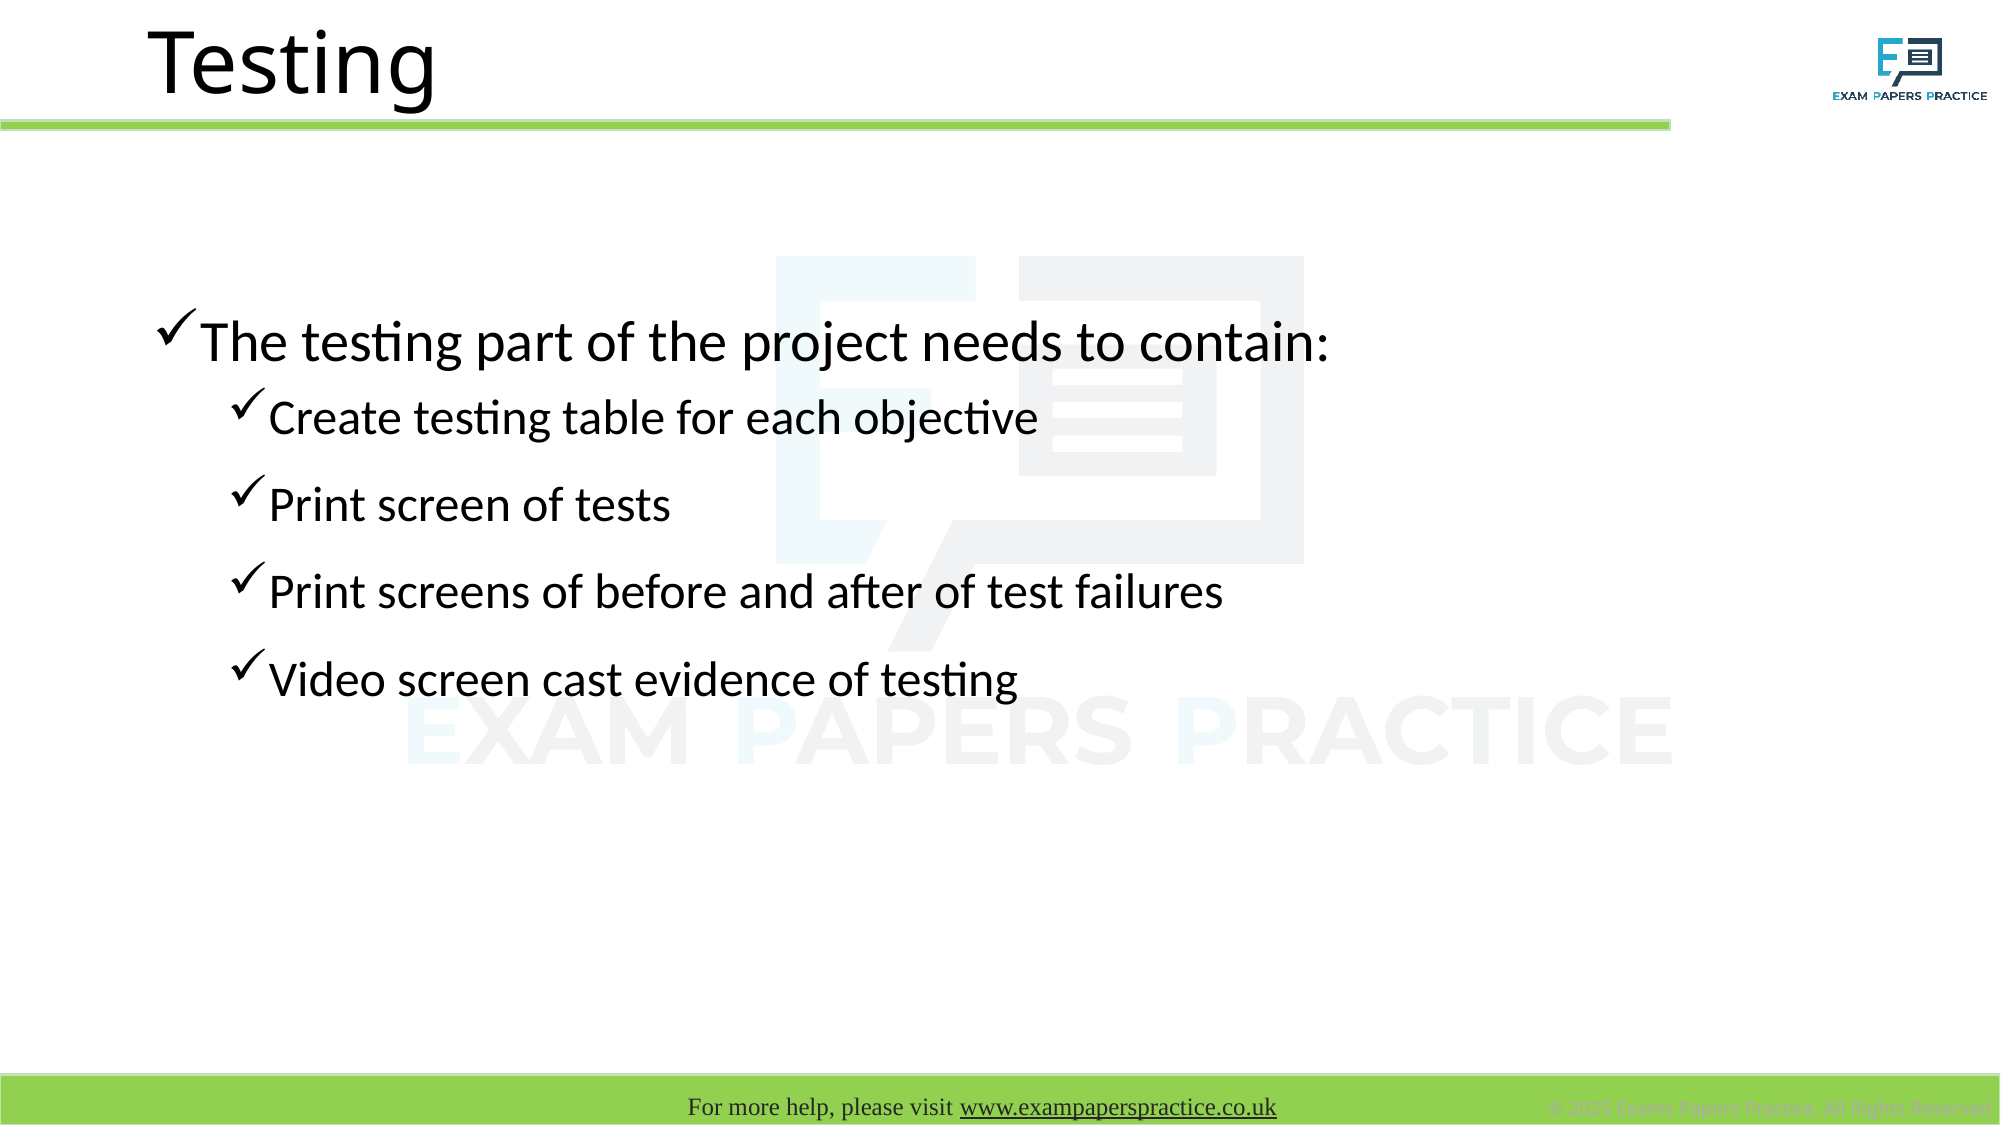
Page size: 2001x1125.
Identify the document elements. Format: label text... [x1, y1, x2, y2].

list The testing part of the project needs to contain: Create testing table for each objective Print screen of tests Print screens of before and after of test failures Video screen cast evidence of testing [137, 304, 1863, 1018]
title Testing [132, 11, 1858, 121]
